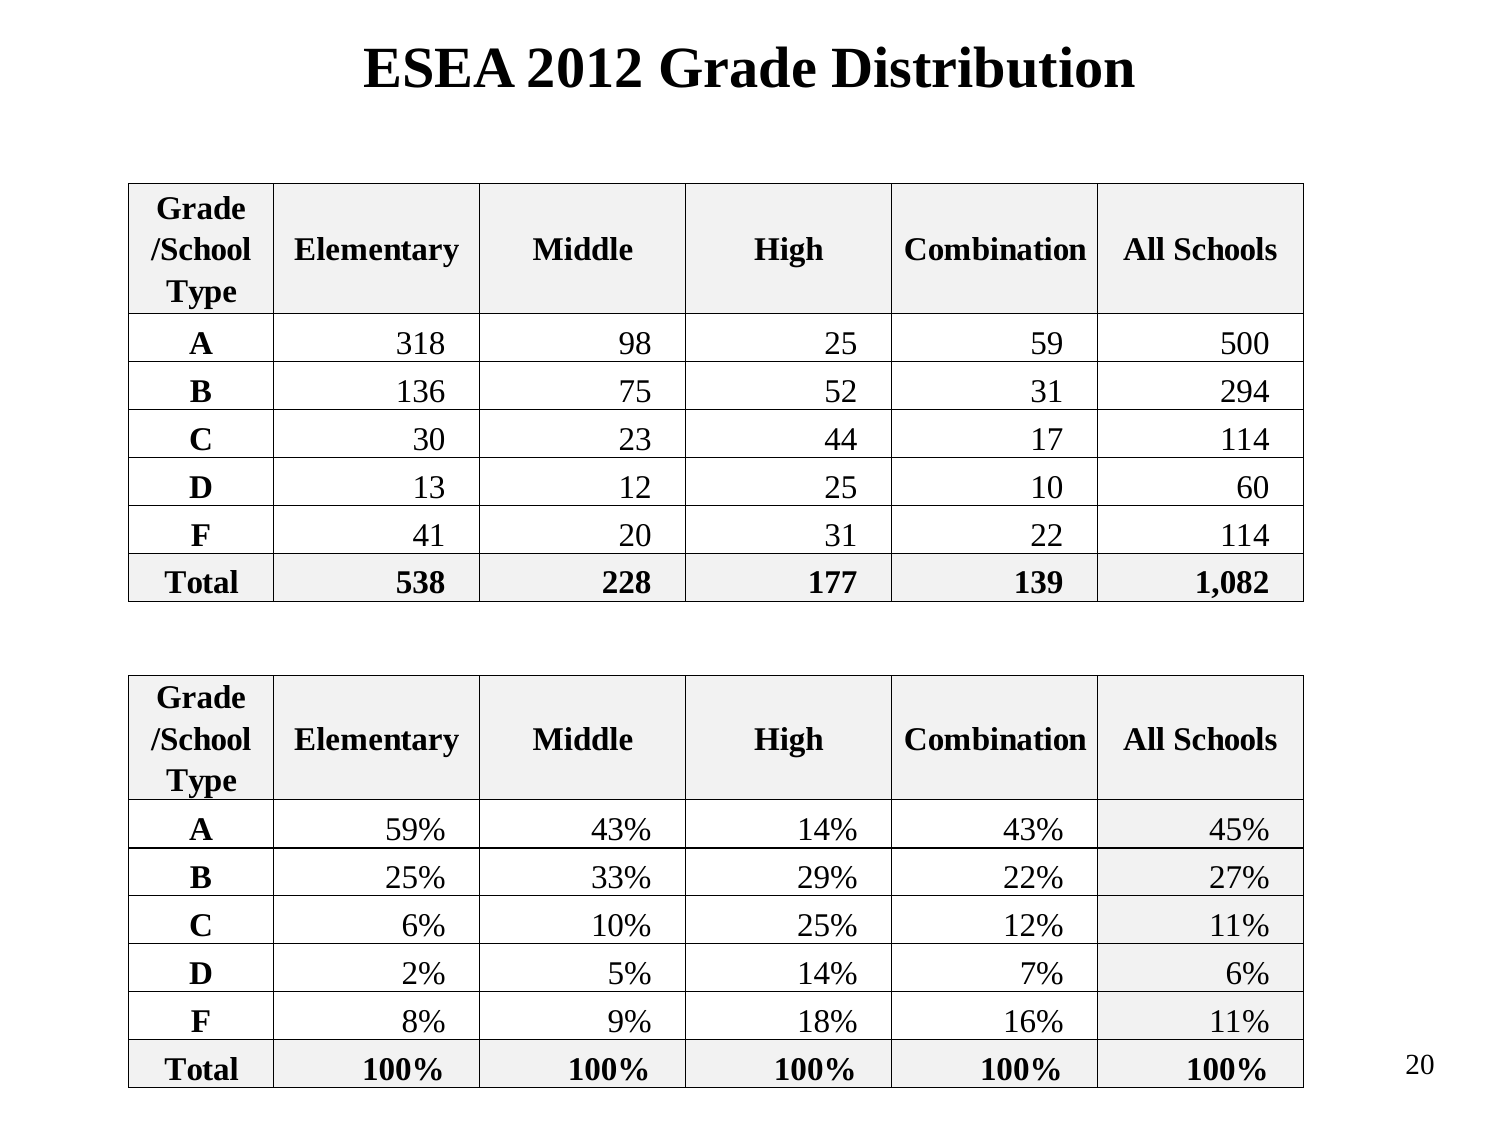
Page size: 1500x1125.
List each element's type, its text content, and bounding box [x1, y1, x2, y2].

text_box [104, 162, 1330, 1107]
slide_number 20 [1334, 1037, 1450, 1100]
text_box ESEA 2012 Grade Distribution [12, 21, 1488, 110]
